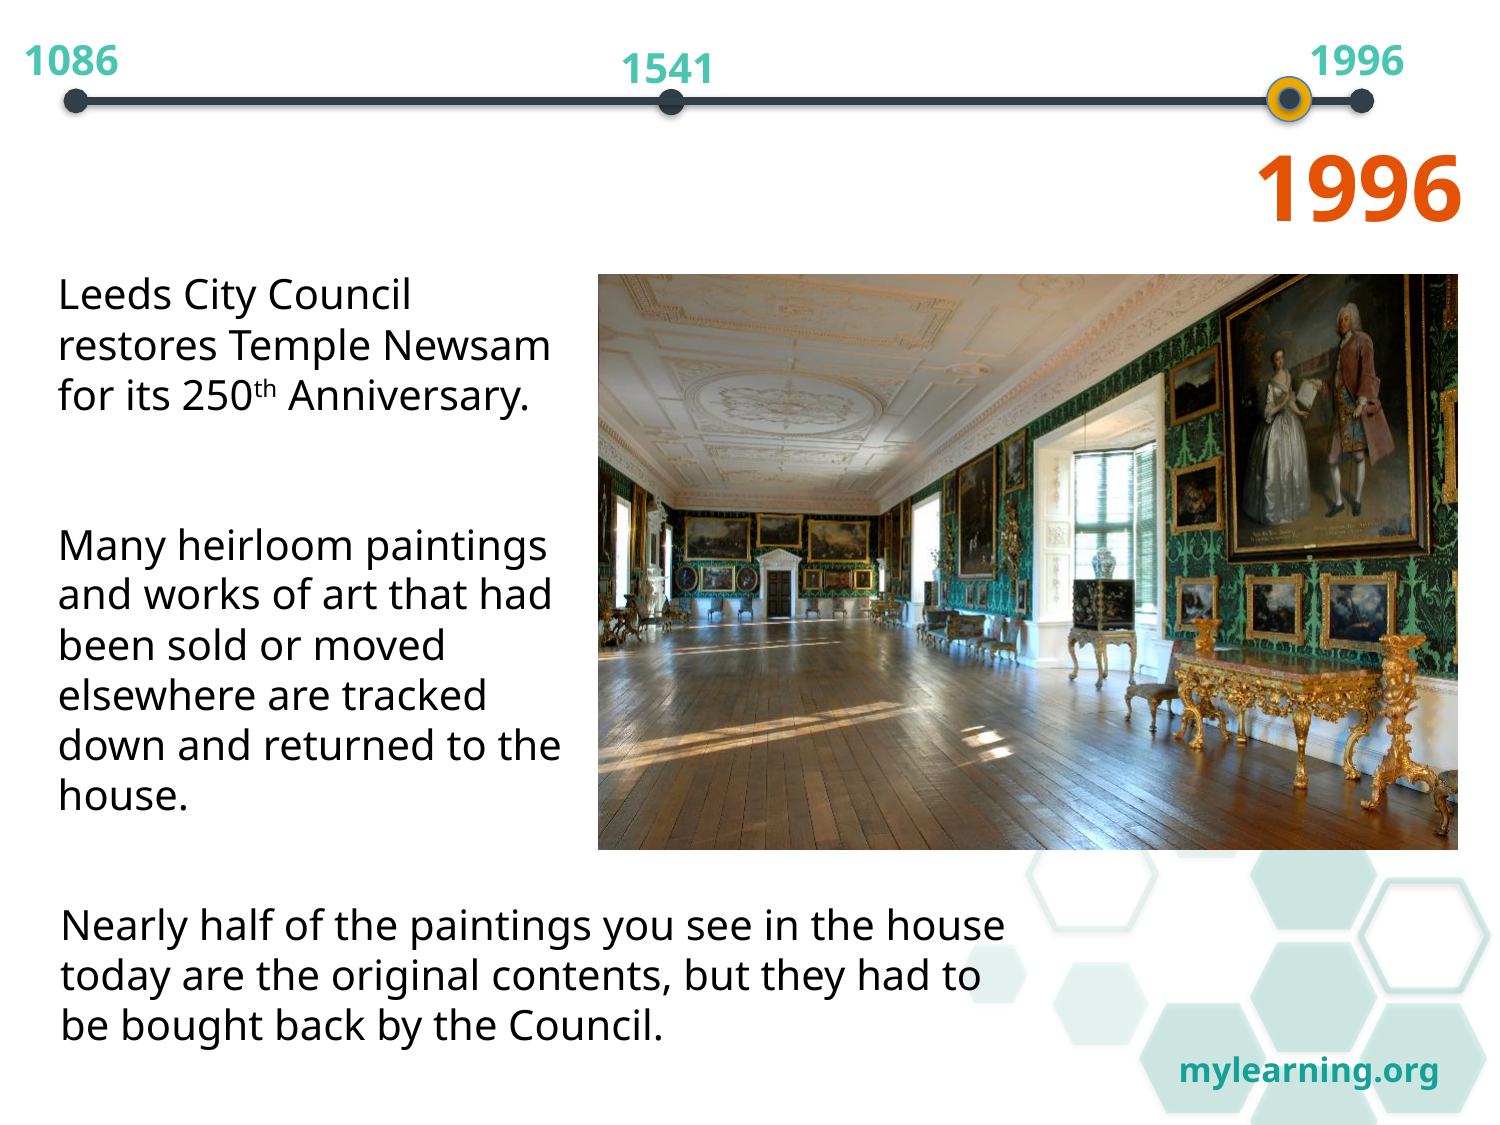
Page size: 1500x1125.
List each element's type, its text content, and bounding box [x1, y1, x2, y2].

text_box Leeds City Council restores Temple Newsam for its 250th Anniversary. Many heirloom paintings and works of art that had been sold or moved elsewhere are tracked down and returned to the house. [57, 268, 569, 869]
picture [598, 274, 1459, 851]
text_box Nearly half of the paintings you see in the house today are the original contents, but they had to be bought back by the Council. [45, 891, 791, 1101]
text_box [23, 33, 1416, 102]
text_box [1266, 76, 1312, 122]
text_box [620, 108, 727, 115]
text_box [796, 655, 1489, 1125]
text_box 1996 [1253, 129, 1470, 240]
